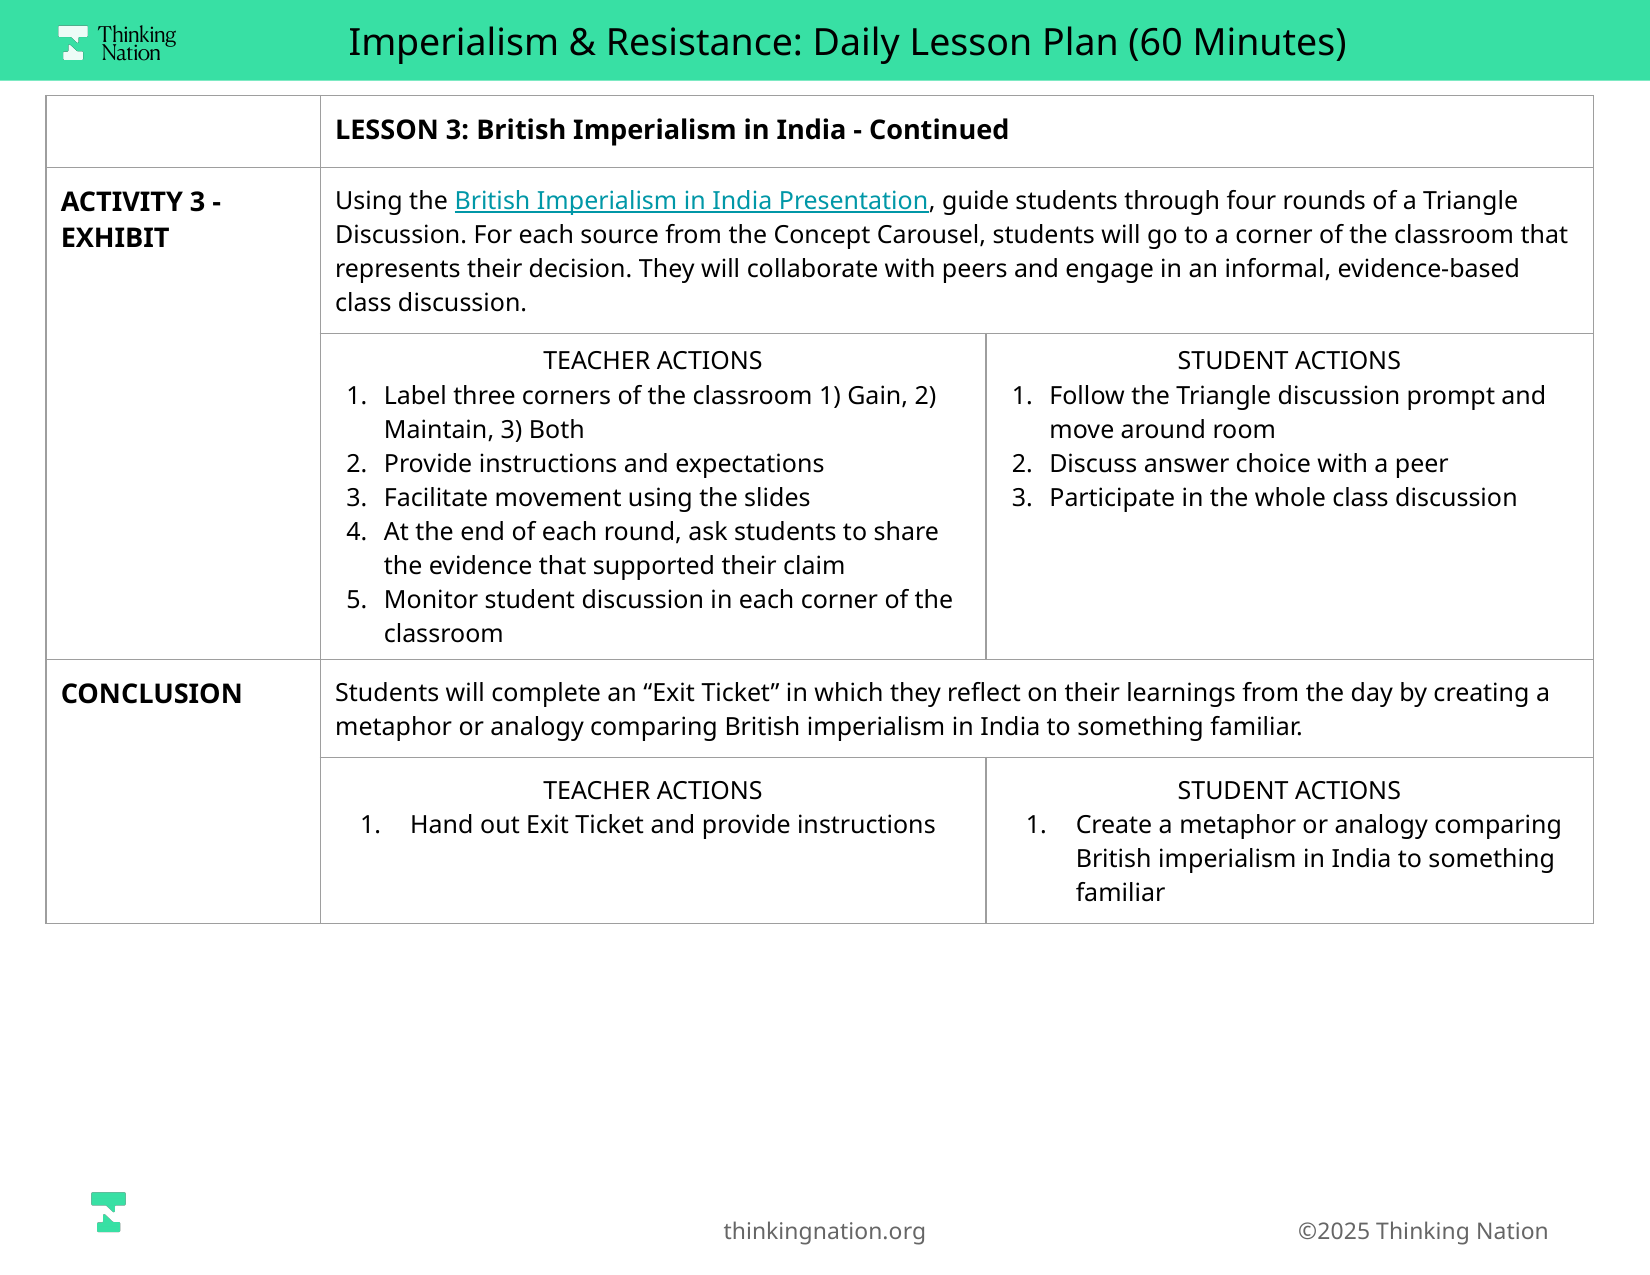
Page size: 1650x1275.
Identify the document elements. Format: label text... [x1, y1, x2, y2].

text_box thinkingnation.org [629, 1200, 1021, 1240]
table_cell TEACHER ACTIONS Hand out Exit Ticket and provide instructions [321, 758, 985, 923]
table_cell CONCLUSION [47, 660, 320, 923]
table_cell ACTIVITY 3 - EXHIBIT [47, 168, 320, 659]
table_cell Using the British Imperialism in India Presentation, guide students through four rounds of a Triangle Discussion. For each source from the Concept Carousel, students will go to a corner of the classroom that represents their decision. They will collaborate with peers and engage in an informal, evidence-based class discussion. [321, 168, 1593, 333]
picture [45, 14, 180, 85]
table_cell Students will complete an “Exit Ticket” in which they reflect on their learnings from the day by creating a metaphor or analogy comparing British imperialism in India to something familiar. [321, 660, 1593, 757]
text_box Imperialism & Resistance: Daily Lesson Plan (60 Minutes) [0, 0, 1650, 81]
picture [80, 1184, 136, 1240]
table_header LESSON 3: British Imperialism in India - Continued [321, 96, 1593, 167]
table_cell STUDENT ACTIONS Follow the Triangle discussion prompt and move around room Discuss answer choice with a peer Participate in the whole class discussion [987, 334, 1593, 659]
table_cell STUDENT ACTIONS Create a metaphor or analogy comparing British imperialism in India to something familiar [987, 758, 1593, 923]
table_header [47, 96, 320, 167]
text_box ©2025 Thinking Nation [1174, 1200, 1566, 1240]
table_cell TEACHER ACTIONS Label three corners of the classroom 1) Gain, 2) Maintain, 3) Both Provide instructions and expectations Facilitate movement using the slides At the end of each round, ask students to share the evidence that supported their claim Monitor student discussion in each corner of the classroom [321, 334, 985, 659]
